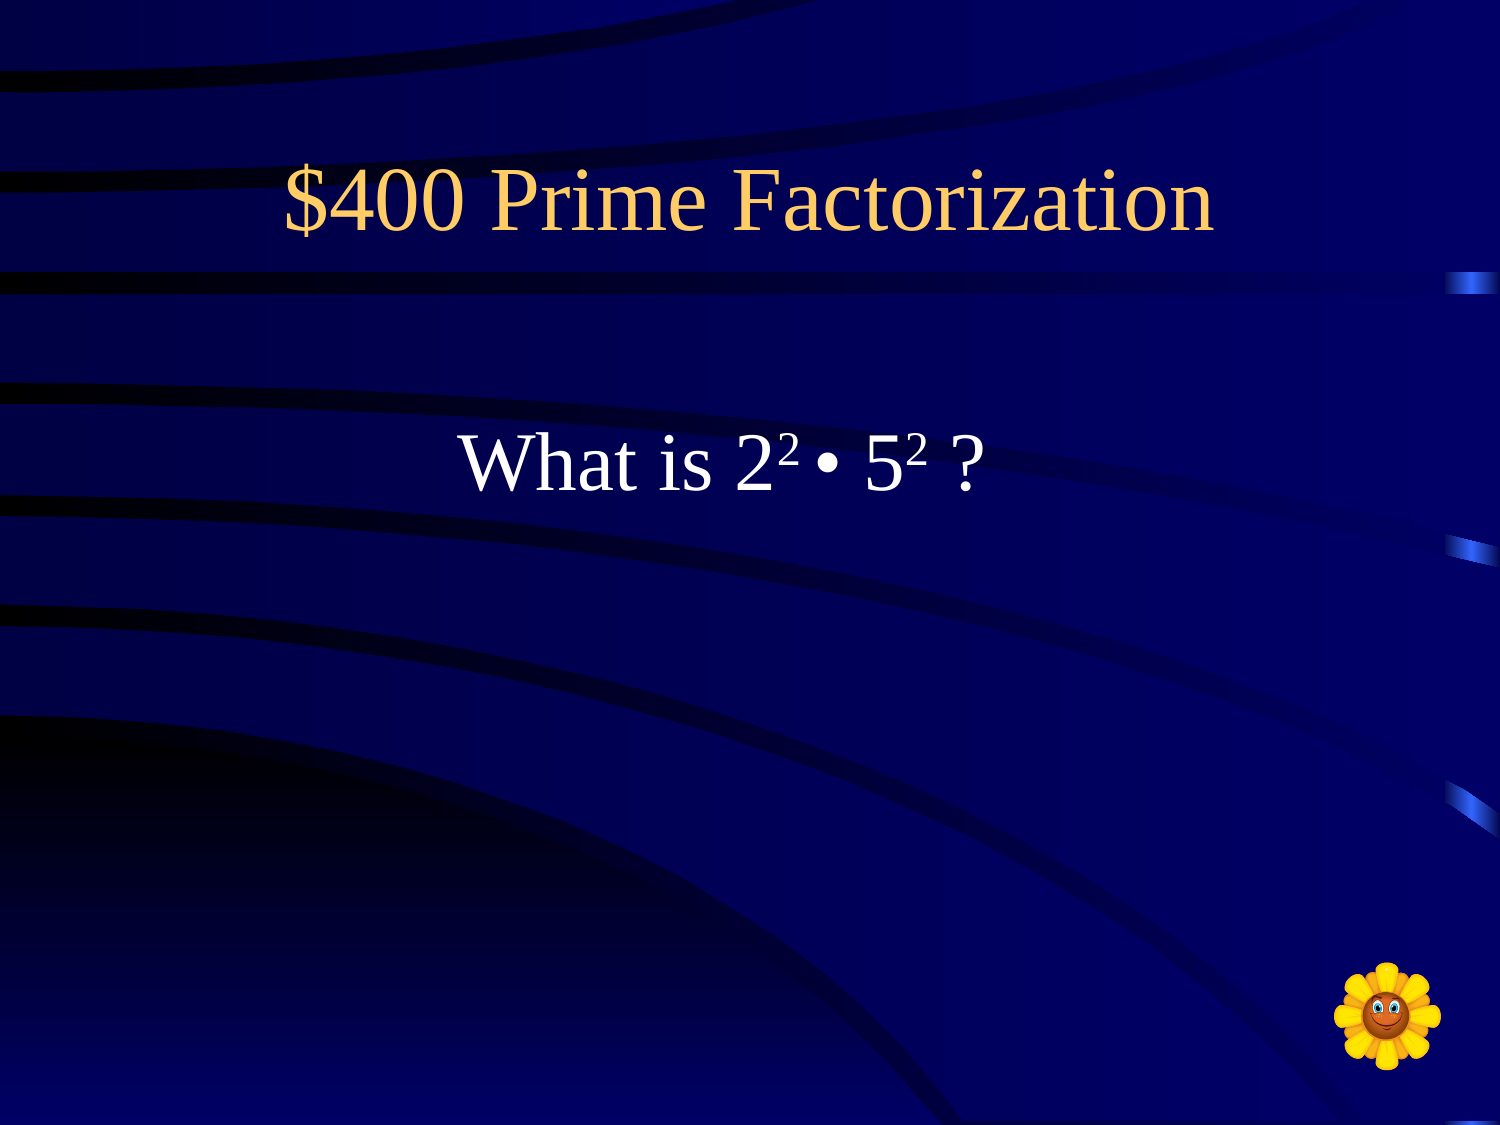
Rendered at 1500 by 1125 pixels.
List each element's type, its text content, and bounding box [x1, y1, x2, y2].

text_box What is 22 • 52 ? [442, 399, 1002, 515]
title $400 Prime Factorization [112, 99, 1388, 288]
picture [1333, 962, 1442, 1071]
